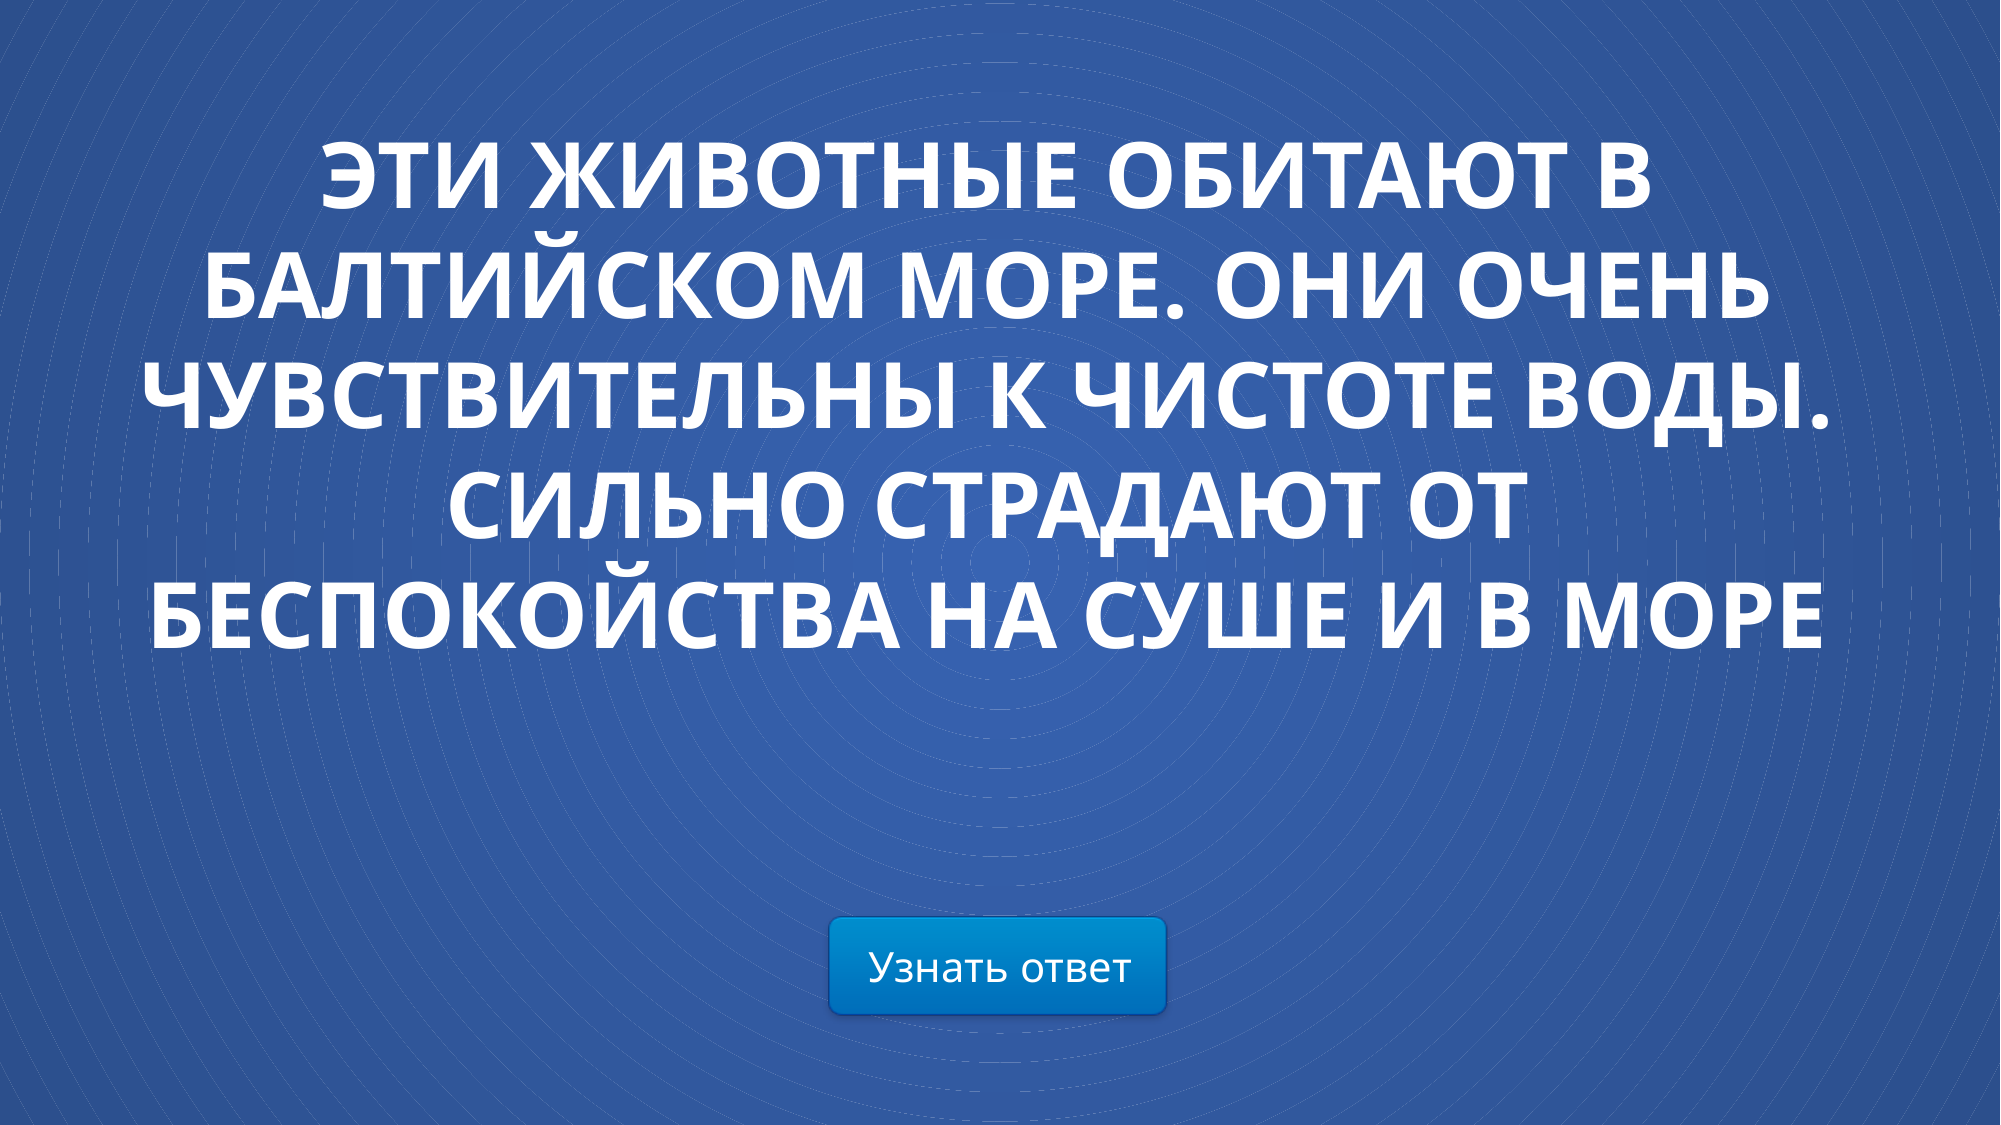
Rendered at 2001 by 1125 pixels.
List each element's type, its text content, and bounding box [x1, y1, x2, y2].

picture [793, 902, 1180, 1035]
text_box ЭТИ ЖИВОТНЫЕ ОБИТАЮТ В БАЛТИЙСКОМ МОРЕ. ОНИ ОЧЕНЬ ЧУВСТВИТЕЛЬНЫ К ЧИСТОТЕ ВОДЫ. СИЛЬНО СТРАДАЮТ ОТ БЕСПОКОЙСТВА НА СУШЕ И В МОРЕ [97, 109, 1878, 674]
